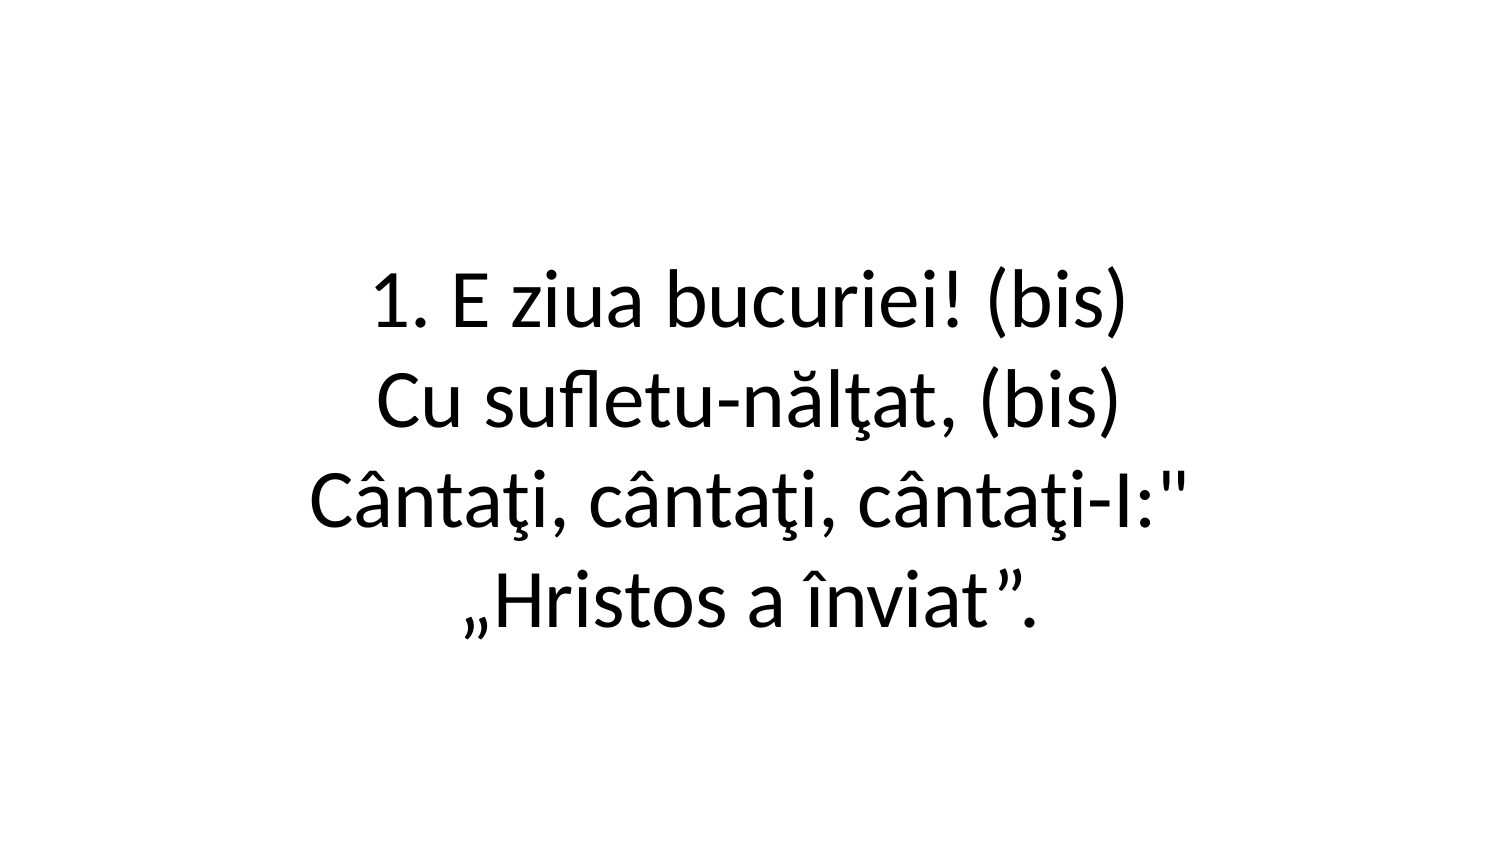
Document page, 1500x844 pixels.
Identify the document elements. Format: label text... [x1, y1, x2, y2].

text_box 1. E ziua bucuriei! (bis) Cu sufletu-nălţat, (bis) Cântaţi, cântaţi, cântaţi-I:" „Hristos a înviat”. [294, 192, 1206, 652]
